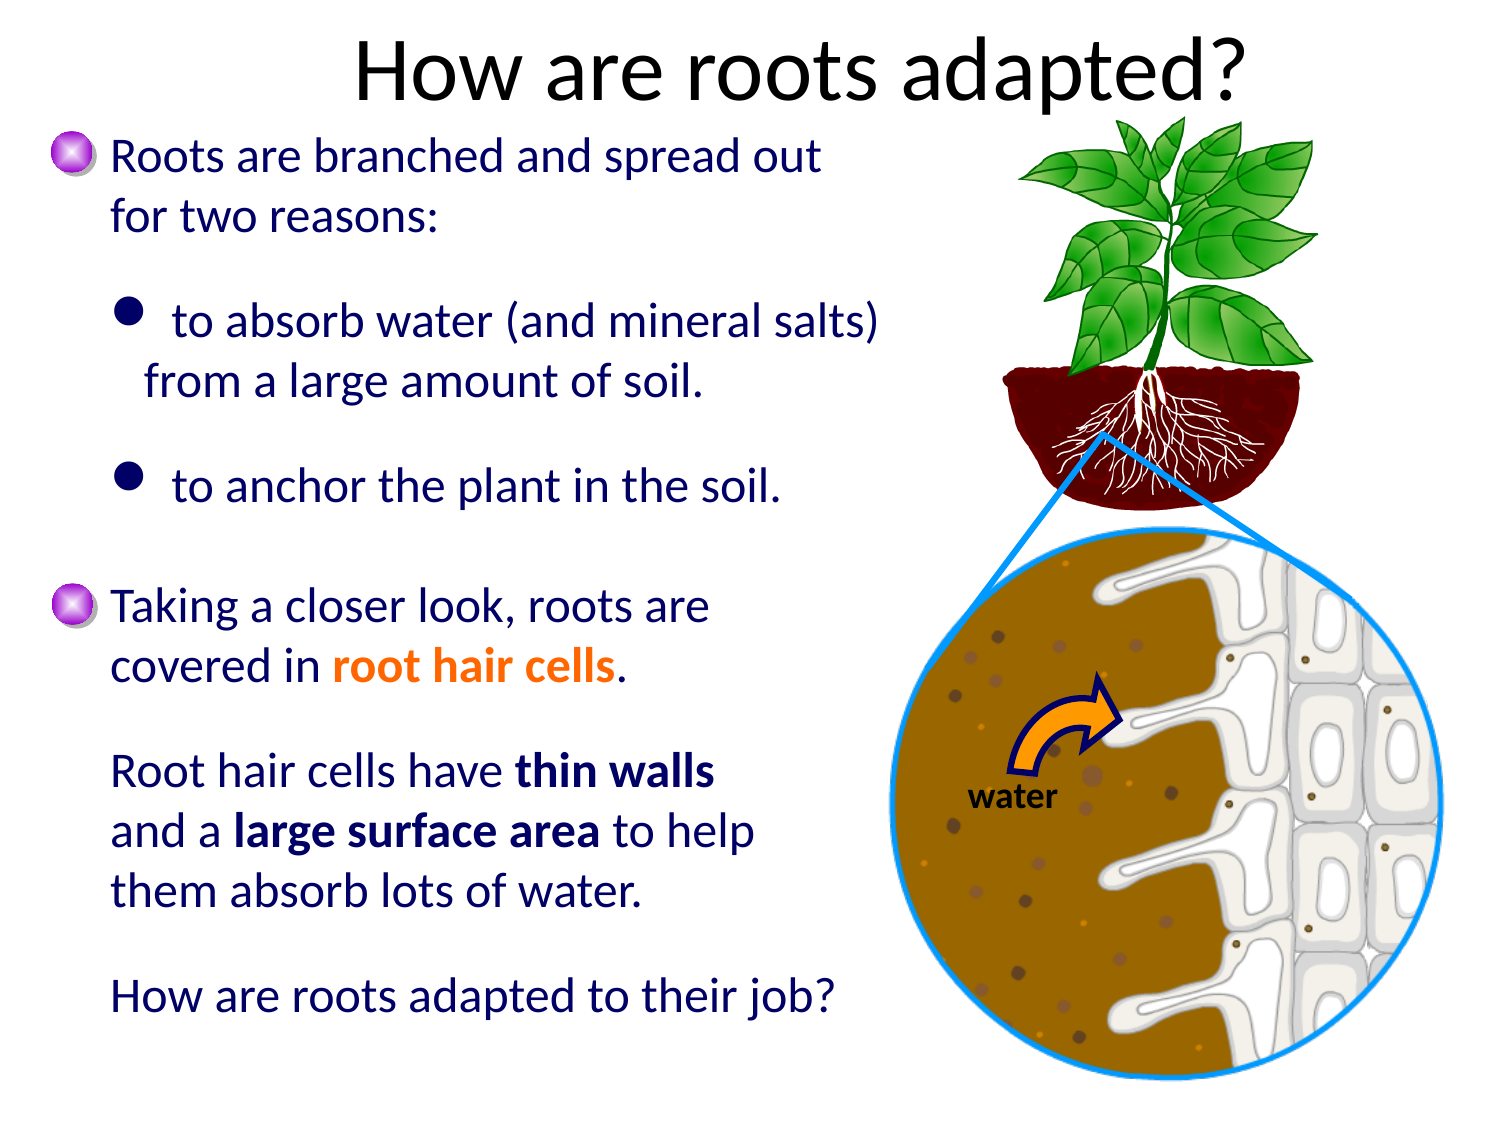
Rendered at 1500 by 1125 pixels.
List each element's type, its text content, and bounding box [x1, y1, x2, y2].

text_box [885, 432, 1448, 1083]
picture [985, 95, 1341, 432]
title How are roots adapted? [64, 0, 1415, 128]
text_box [921, 697, 1145, 858]
text_box [51, 131, 93, 173]
text_box Roots are branched and spread out for two reasons: to absorb water (and mineral salts) from a large amount of soil. to anchor the plant in the soil. Taking a closer look, roots are covered in root hair cells. Root hair cells have thin walls and a large surface area to help them absorb lots of water. How are roots adapted to their job? [95, 115, 963, 1030]
text_box [51, 583, 94, 625]
